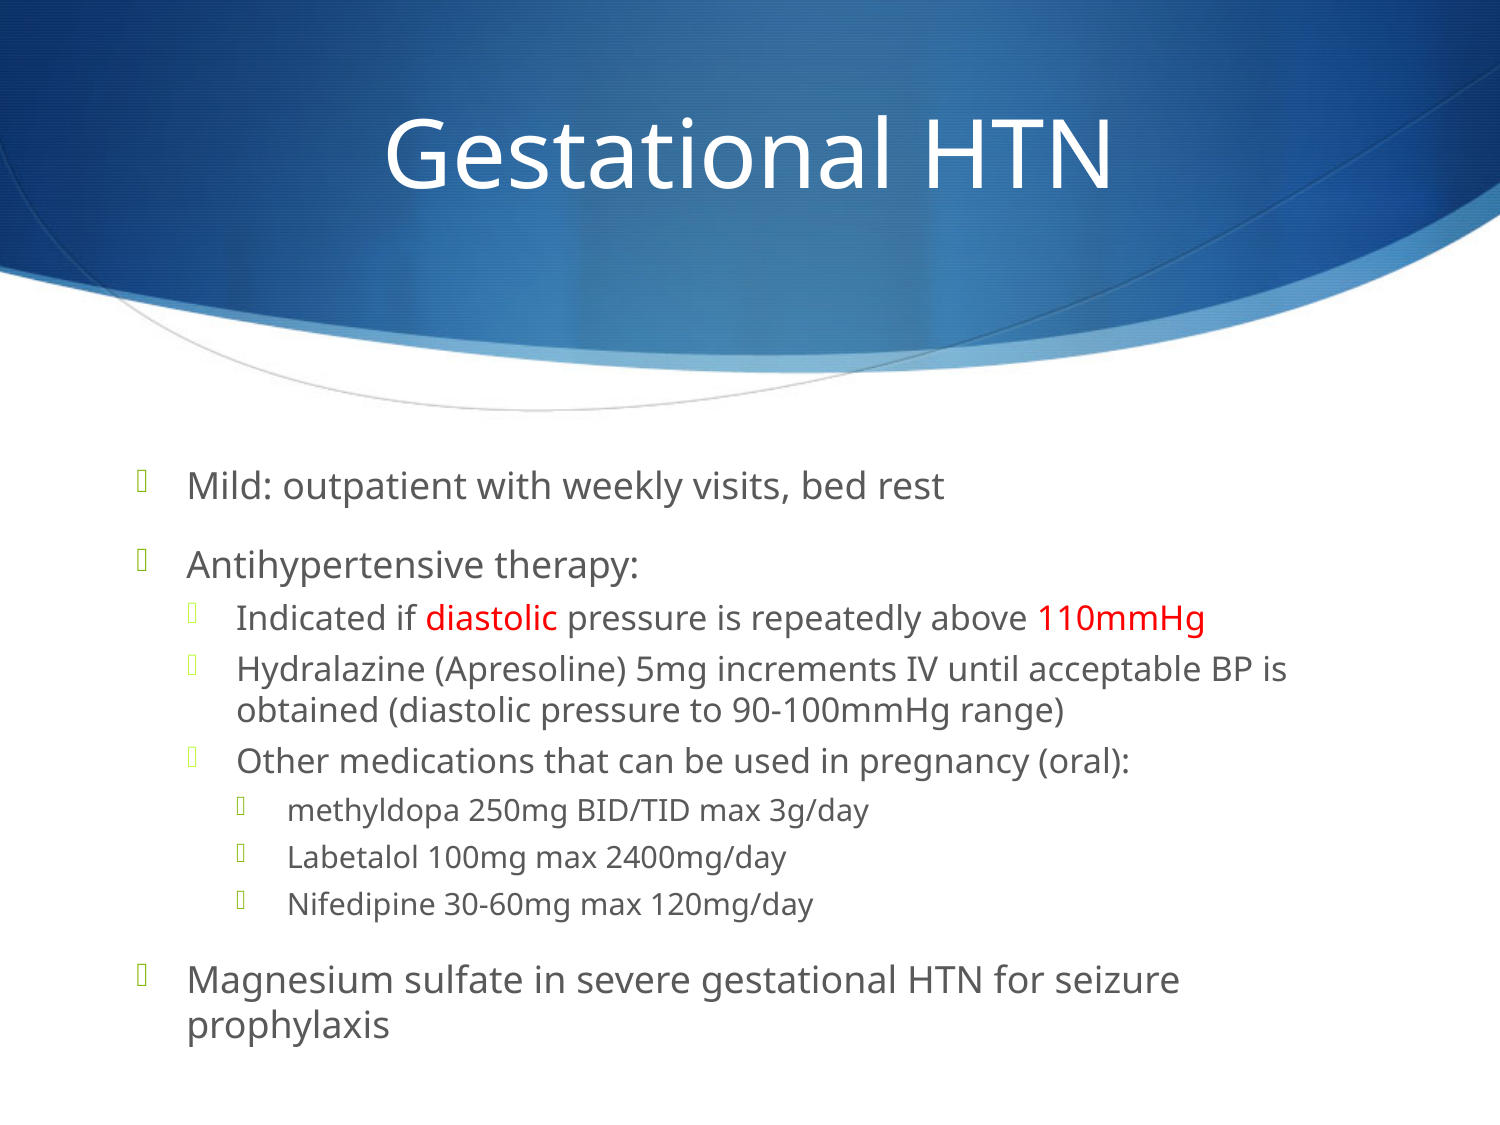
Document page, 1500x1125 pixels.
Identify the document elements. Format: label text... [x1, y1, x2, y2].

title Gestational HTN [75, 56, 1425, 245]
picture [0, 0, 1500, 1125]
list Mild: outpatient with weekly visits, bed rest Antihypertensive therapy: Indicated if diastolic pressure is repeatedly above 110mmHg Hydralazine (Apresoline) 5mg increments IV until acceptable BP is obtained (diastolic pressure to 90-100mmHg range) Other medications that can be used in pregnancy (oral): methyldopa 250mg BID/TID max 3g/day Labetalol 100mg max 2400mg/day Nifedipine 30-60mg max 120mg/day Magnesium sulfate in severe gestational HTN for seizure prophylaxis [121, 454, 1379, 1060]
